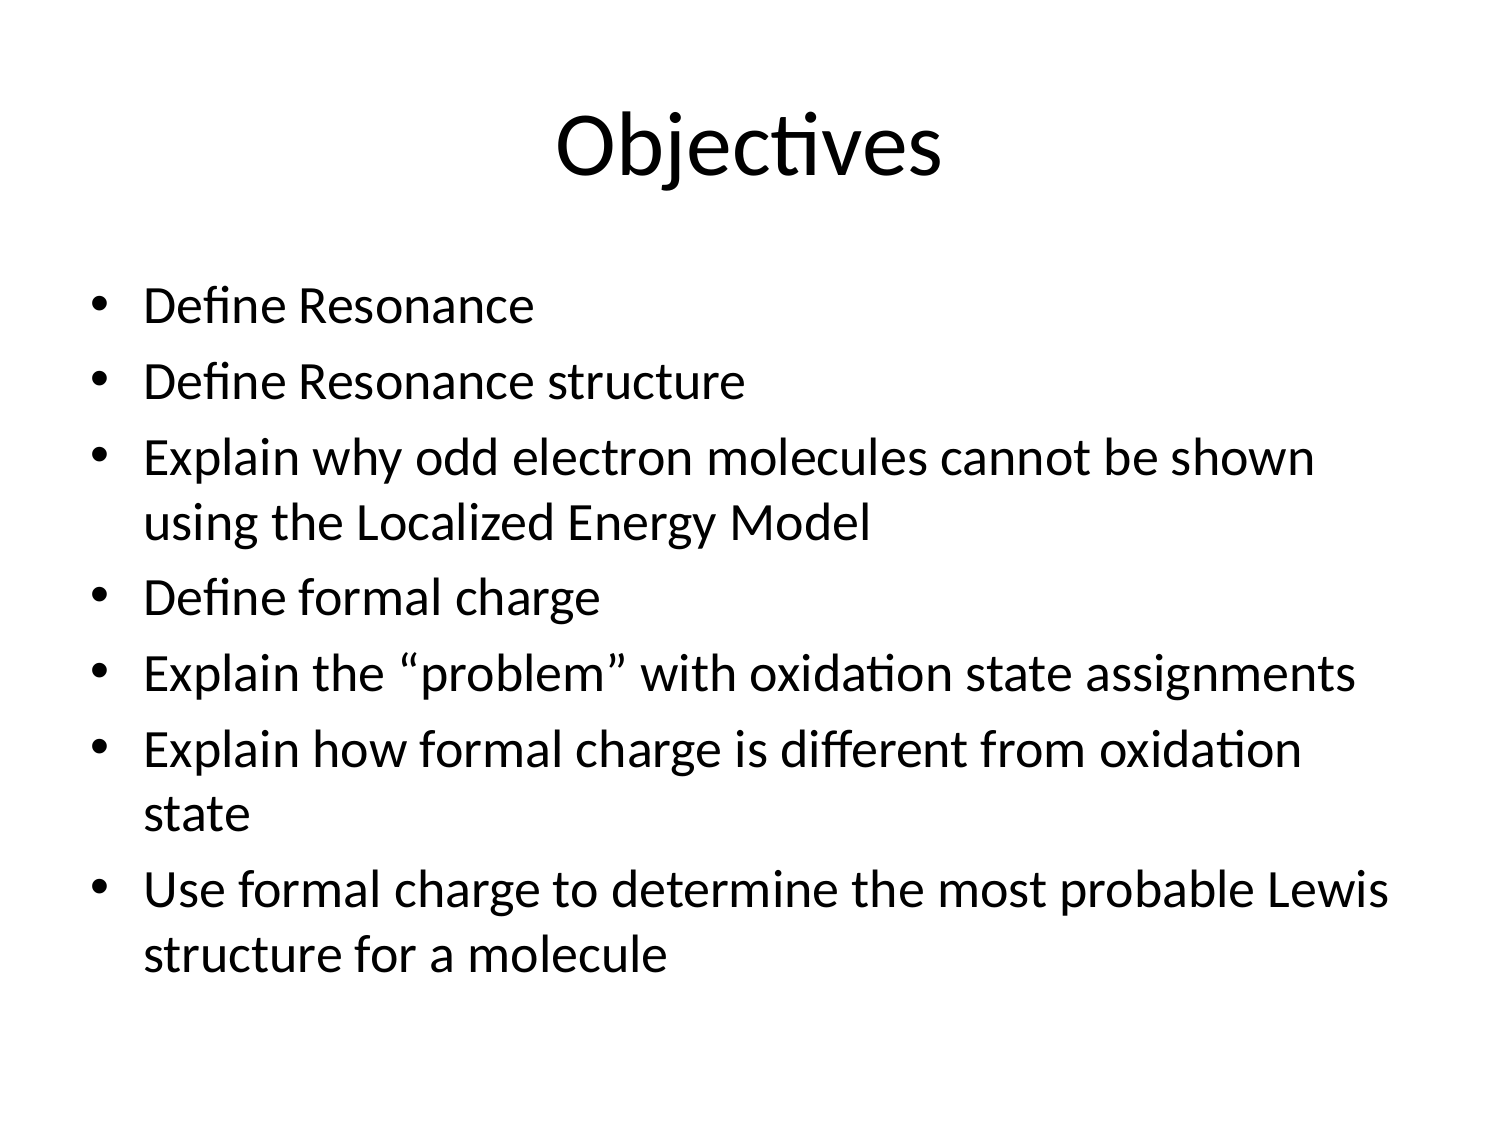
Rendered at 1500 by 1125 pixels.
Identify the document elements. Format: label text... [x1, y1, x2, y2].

title Objectives [75, 45, 1425, 233]
list Define Resonance Define Resonance structure Explain why odd electron molecules cannot be shown using the Localized Energy Model Define formal charge Explain the “problem” with oxidation state assignments Explain how formal charge is different from oxidation state Use formal charge to determine the most probable Lewis structure for a molecule [75, 262, 1425, 1005]
